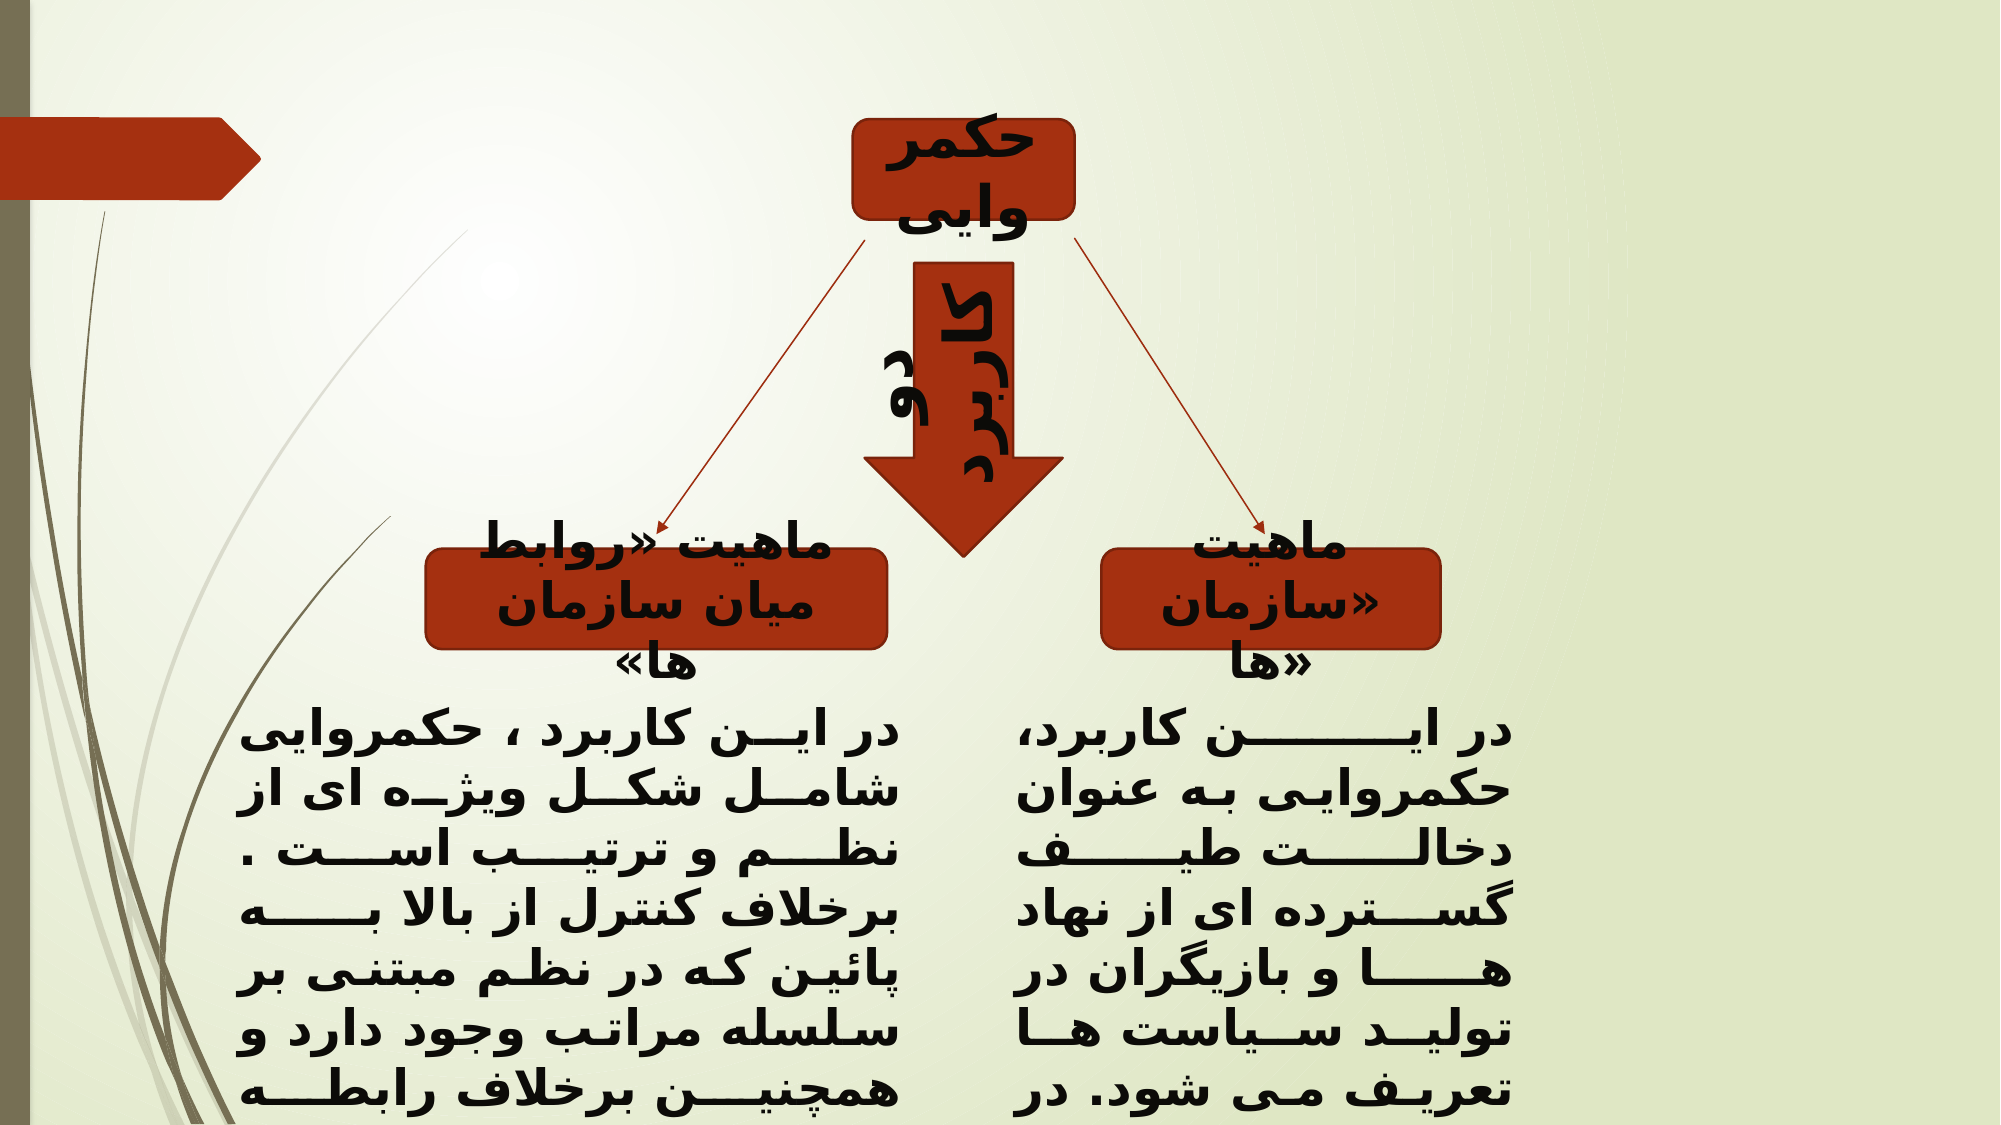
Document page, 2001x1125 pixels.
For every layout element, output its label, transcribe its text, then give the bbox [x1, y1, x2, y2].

text_box ماهیت «روابط میان سازمان ها» [424, 547, 889, 651]
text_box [1074, 238, 1266, 535]
text_box ماهیت «سازمان ها» [1100, 547, 1442, 651]
text_box در این کاربرد ، حکمروایی شامل شکل ویژه ای از نظم و ترتیب است . برخلاف کنترل از بالا به پائین که در نظم مبتنی بر سلسله مراتب وجود دارد و همچنین برخلاف رابطه فردی در نظم بازار ، حکمروایی مستلزم برقراری نظم از طریق شبکه ها و شراکت ها است. [223, 688, 917, 1125]
text_box حکمروایی [851, 117, 1076, 221]
text_box در این کاربرد، حکمروایی به عنوان دخالت طیف گسترده ای از نهاد ها و بازیگران در تولید سیاست ها تعریف می شود. در این تعریف ، حکمروایی گسترده تر از حکومت است و حکومت یکی از مولفه های آن به شمار می آید. [1001, 688, 1529, 1125]
text_box دو کاربرد [869, 261, 1064, 558]
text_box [656, 240, 865, 535]
